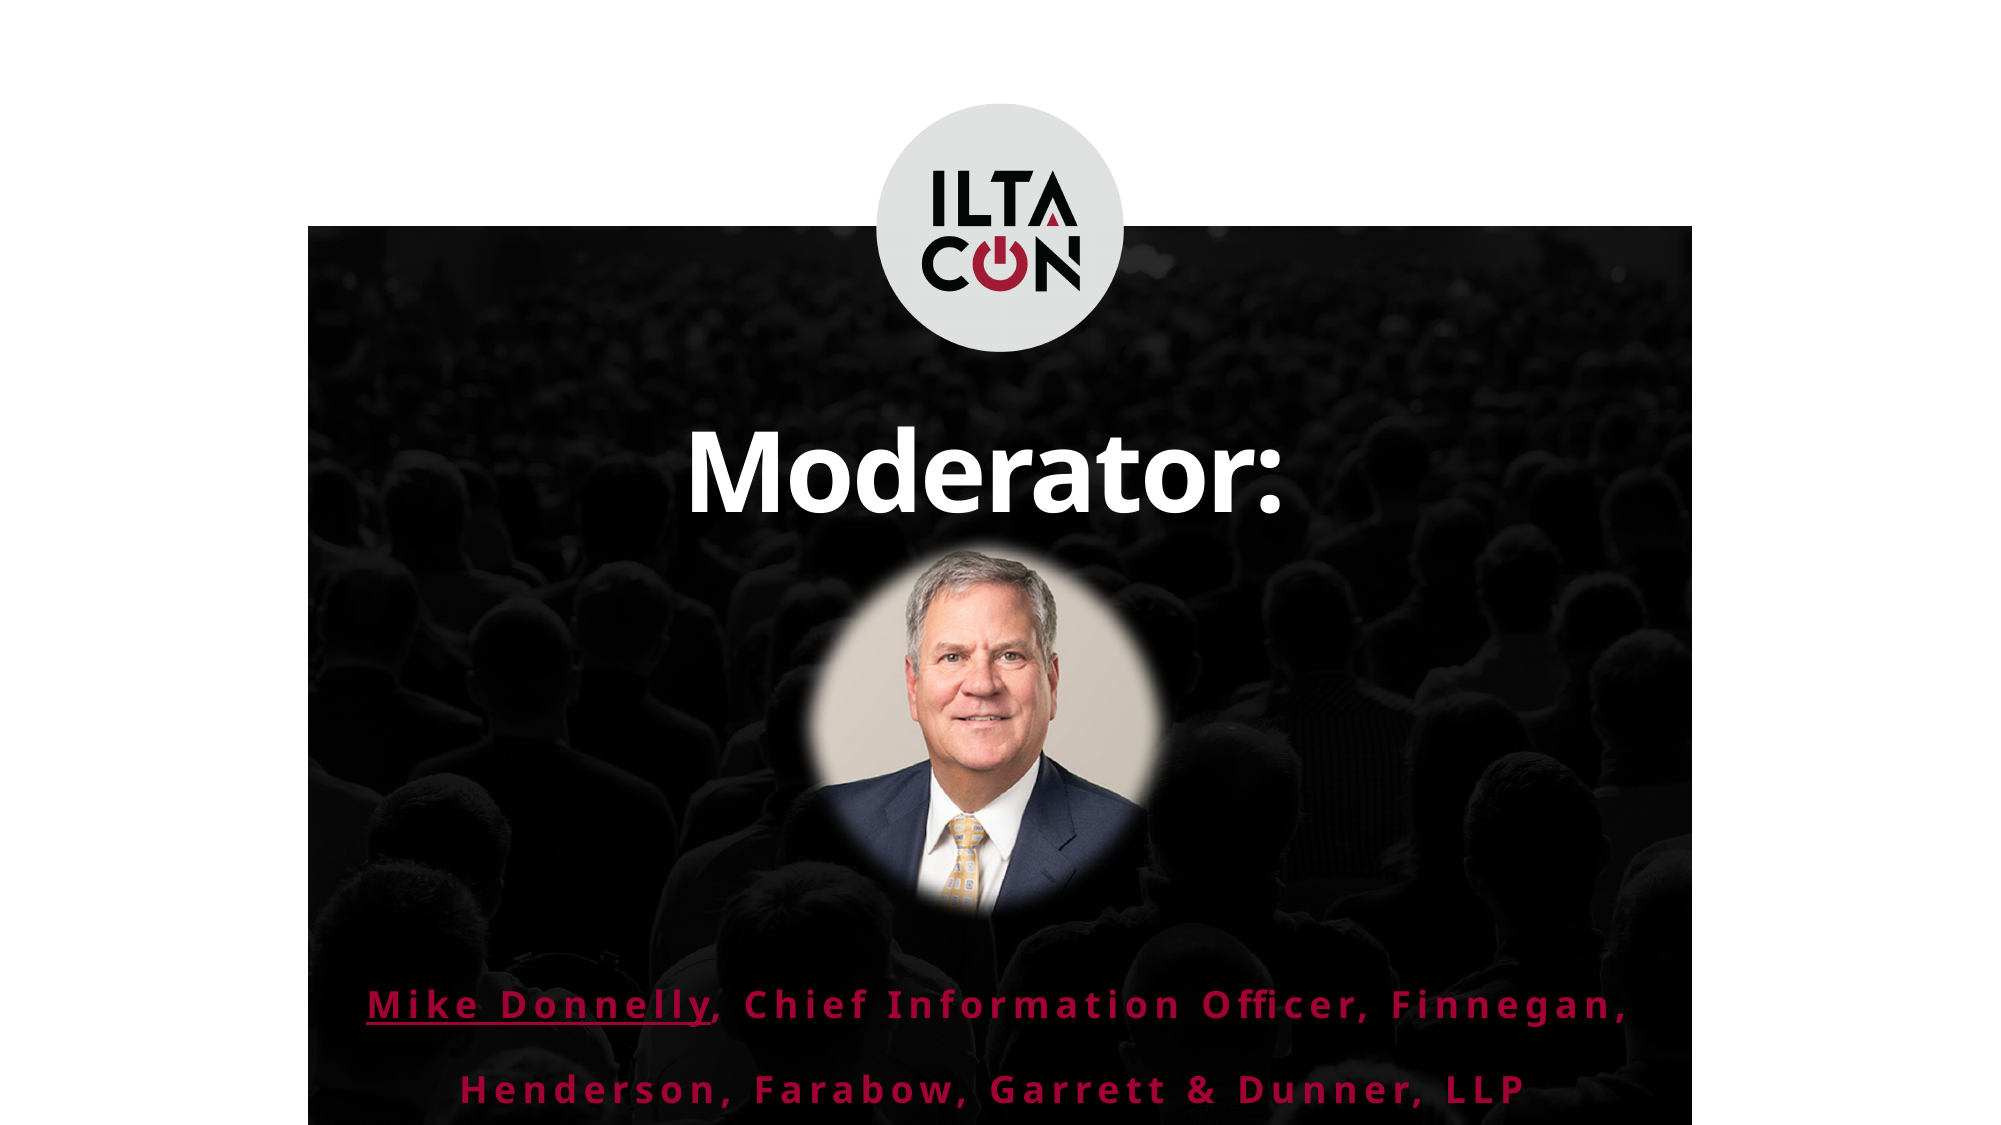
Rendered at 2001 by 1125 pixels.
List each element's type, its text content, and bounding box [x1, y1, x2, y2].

subtitle Mike Donnelly, Chief Information Officer, Finnegan, Henderson, Farabow, Garrett & Dunner, LLP [308, 935, 1692, 1053]
picture [308, 97, 1692, 935]
title Moderator: [446, 249, 1523, 543]
picture [308, 1053, 1692, 1125]
